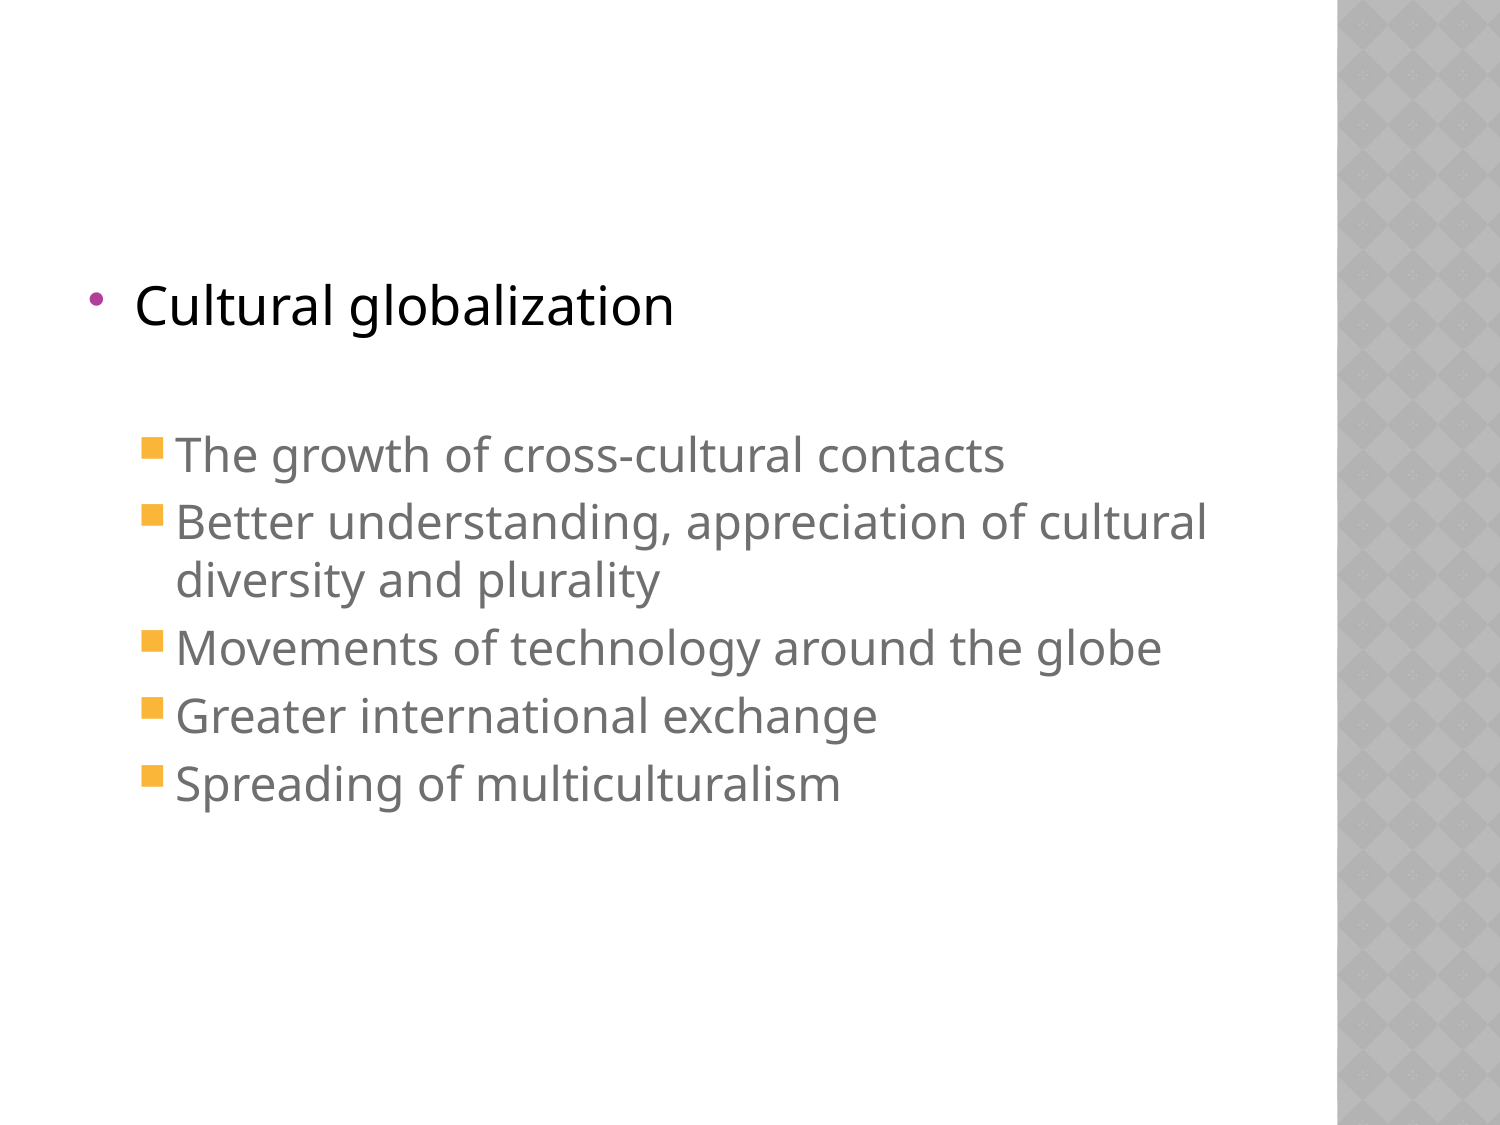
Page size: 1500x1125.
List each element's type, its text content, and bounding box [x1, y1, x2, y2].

list Cultural globalization The growth of cross-cultural contacts Better understanding, appreciation of cultural diversity and plurality Movements of technology around the globe Greater international exchange Spreading of multiculturalism [75, 264, 1263, 1059]
